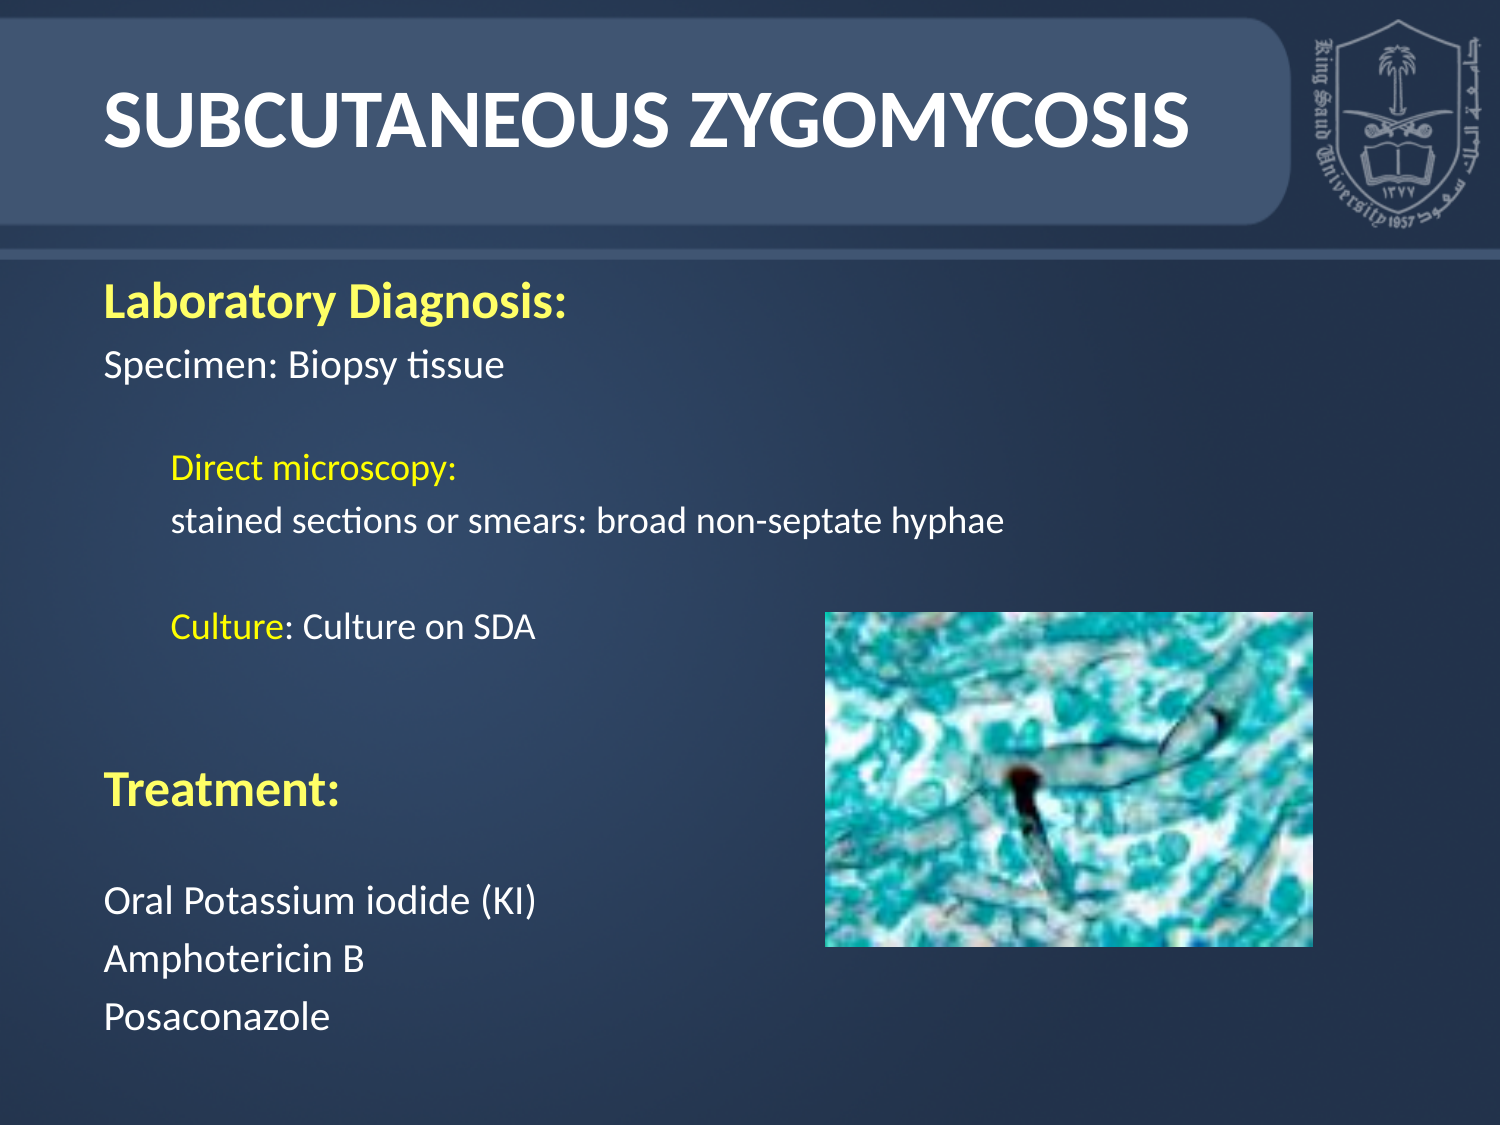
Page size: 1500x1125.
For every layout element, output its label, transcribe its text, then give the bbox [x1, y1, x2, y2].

list Laboratory Diagnosis: Specimen: Biopsy tissue Direct microscopy: stained sections or smears: broad non-septate hyphae Culture: Culture on SDA Treatment: Oral Potassium iodide (KI) Amphotericin B Posaconazole [88, 255, 1364, 1047]
picture [0, 0, 1500, 1125]
title Subcutaneous zygomycosis [88, 56, 1364, 171]
